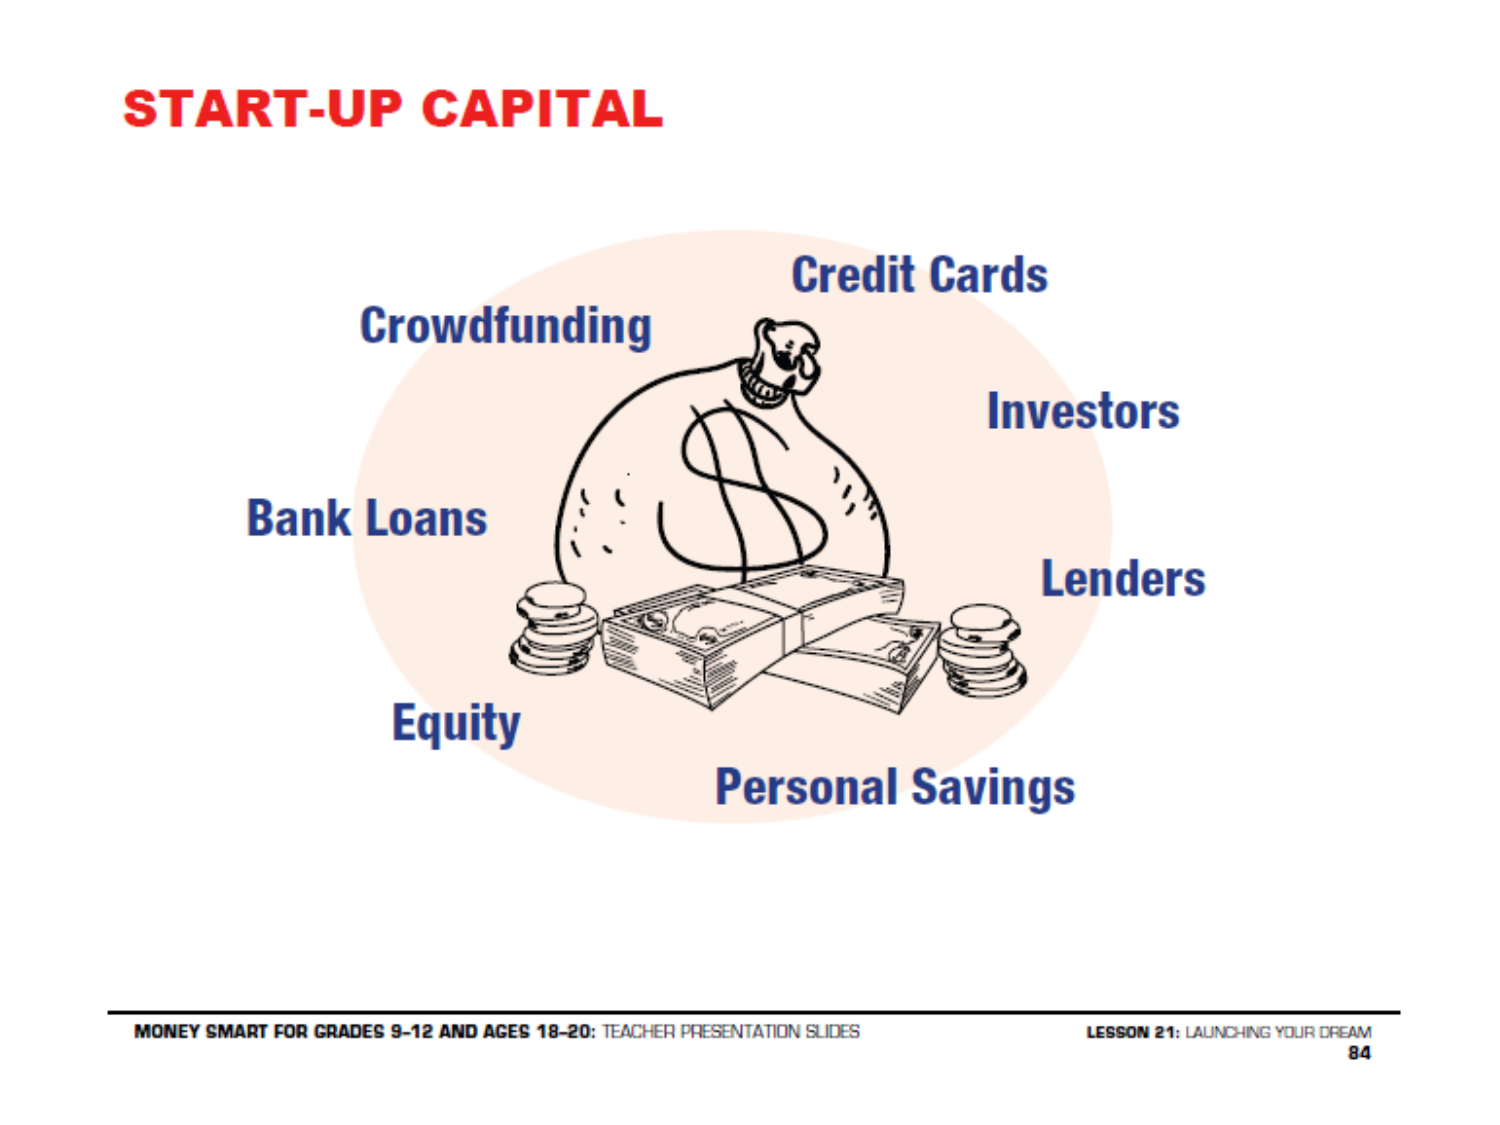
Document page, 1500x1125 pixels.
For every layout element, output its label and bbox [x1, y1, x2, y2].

picture [74, 23, 1438, 1092]
